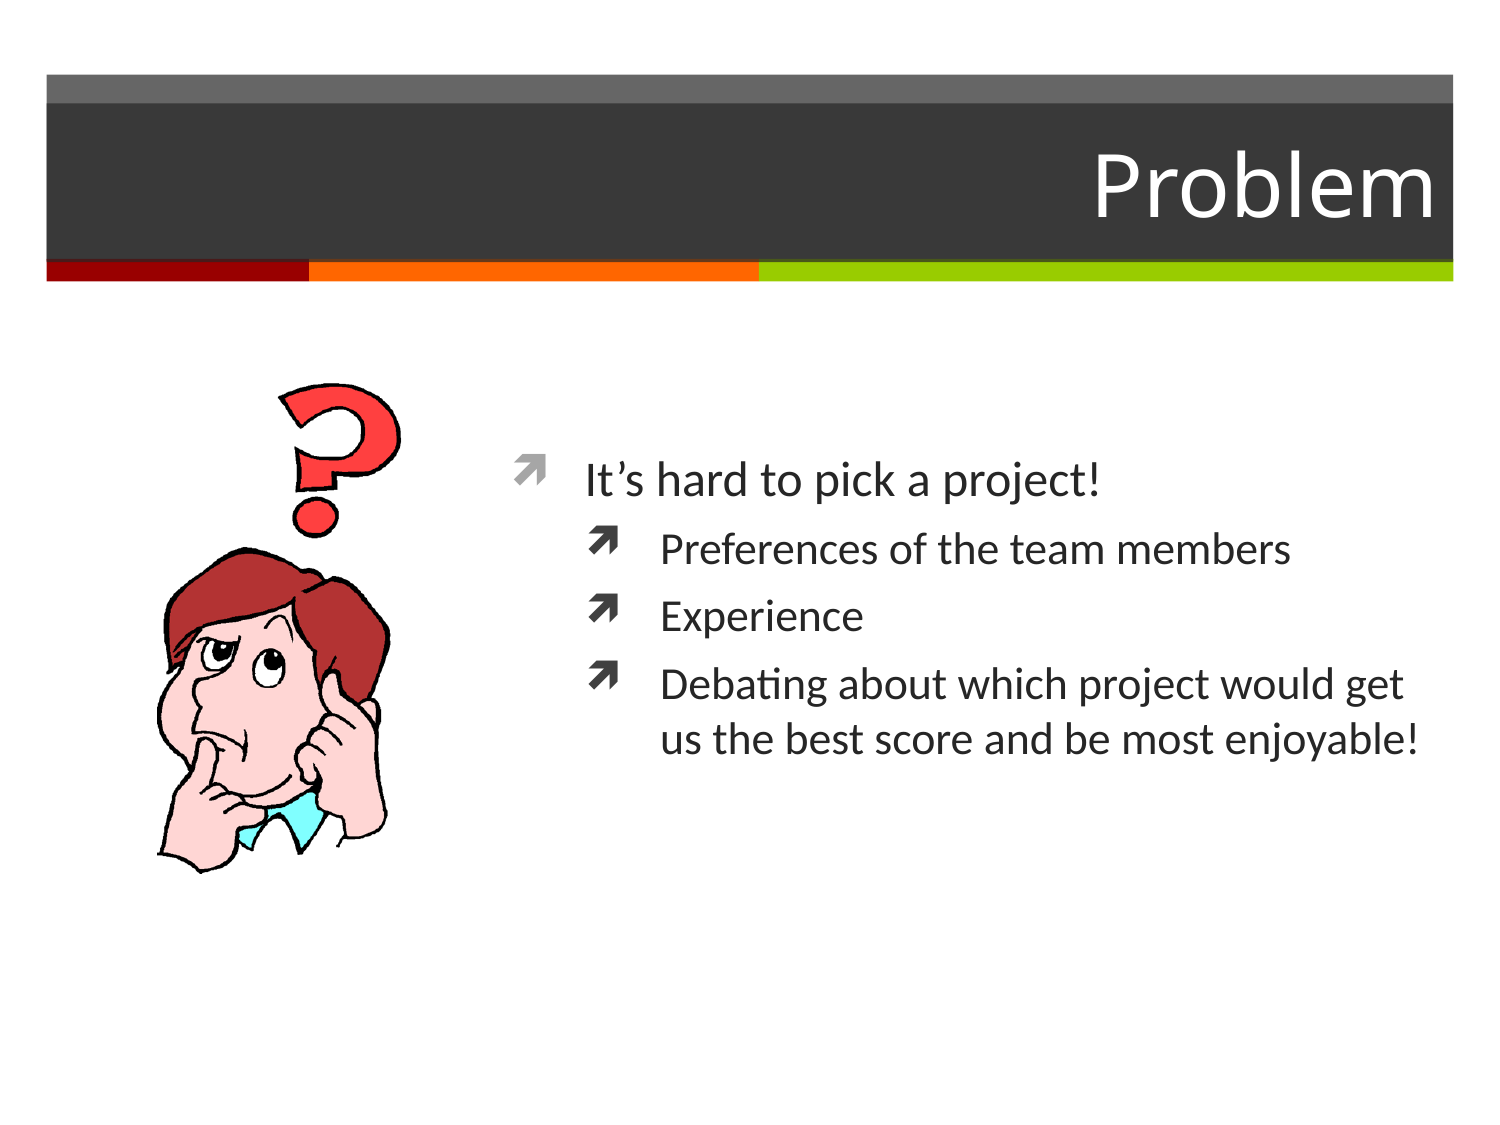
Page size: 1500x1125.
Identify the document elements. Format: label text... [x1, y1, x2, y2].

title Problem [46, 103, 1454, 263]
picture [151, 376, 405, 876]
list It’s hard to pick a project! Preferences of the team members Experience Debating about which project would get us the best score and be most enjoyable! [495, 438, 1454, 854]
